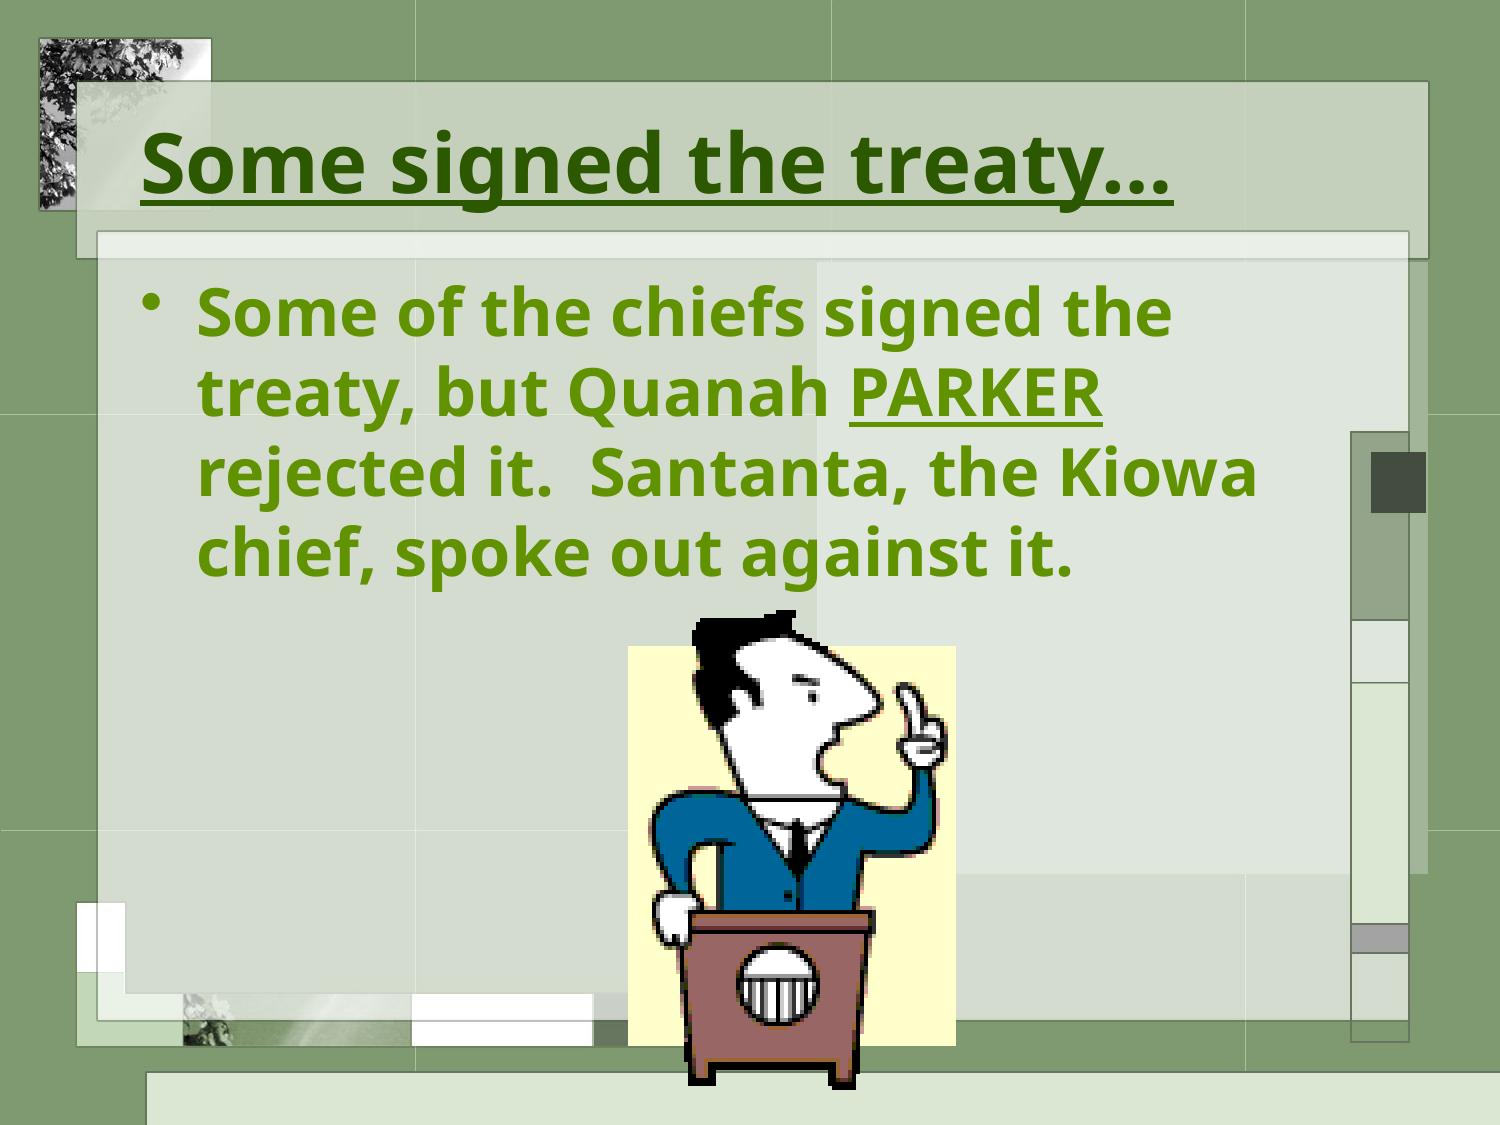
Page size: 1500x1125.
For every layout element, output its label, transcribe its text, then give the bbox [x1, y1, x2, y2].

title Some signed the treaty… [125, 87, 1350, 233]
picture [0, 0, 1500, 1125]
list Some of the chiefs signed the treaty, but Quanah PARKER rejected it. Santanta, the Kiowa chief, spoke out against it. [125, 262, 1350, 988]
